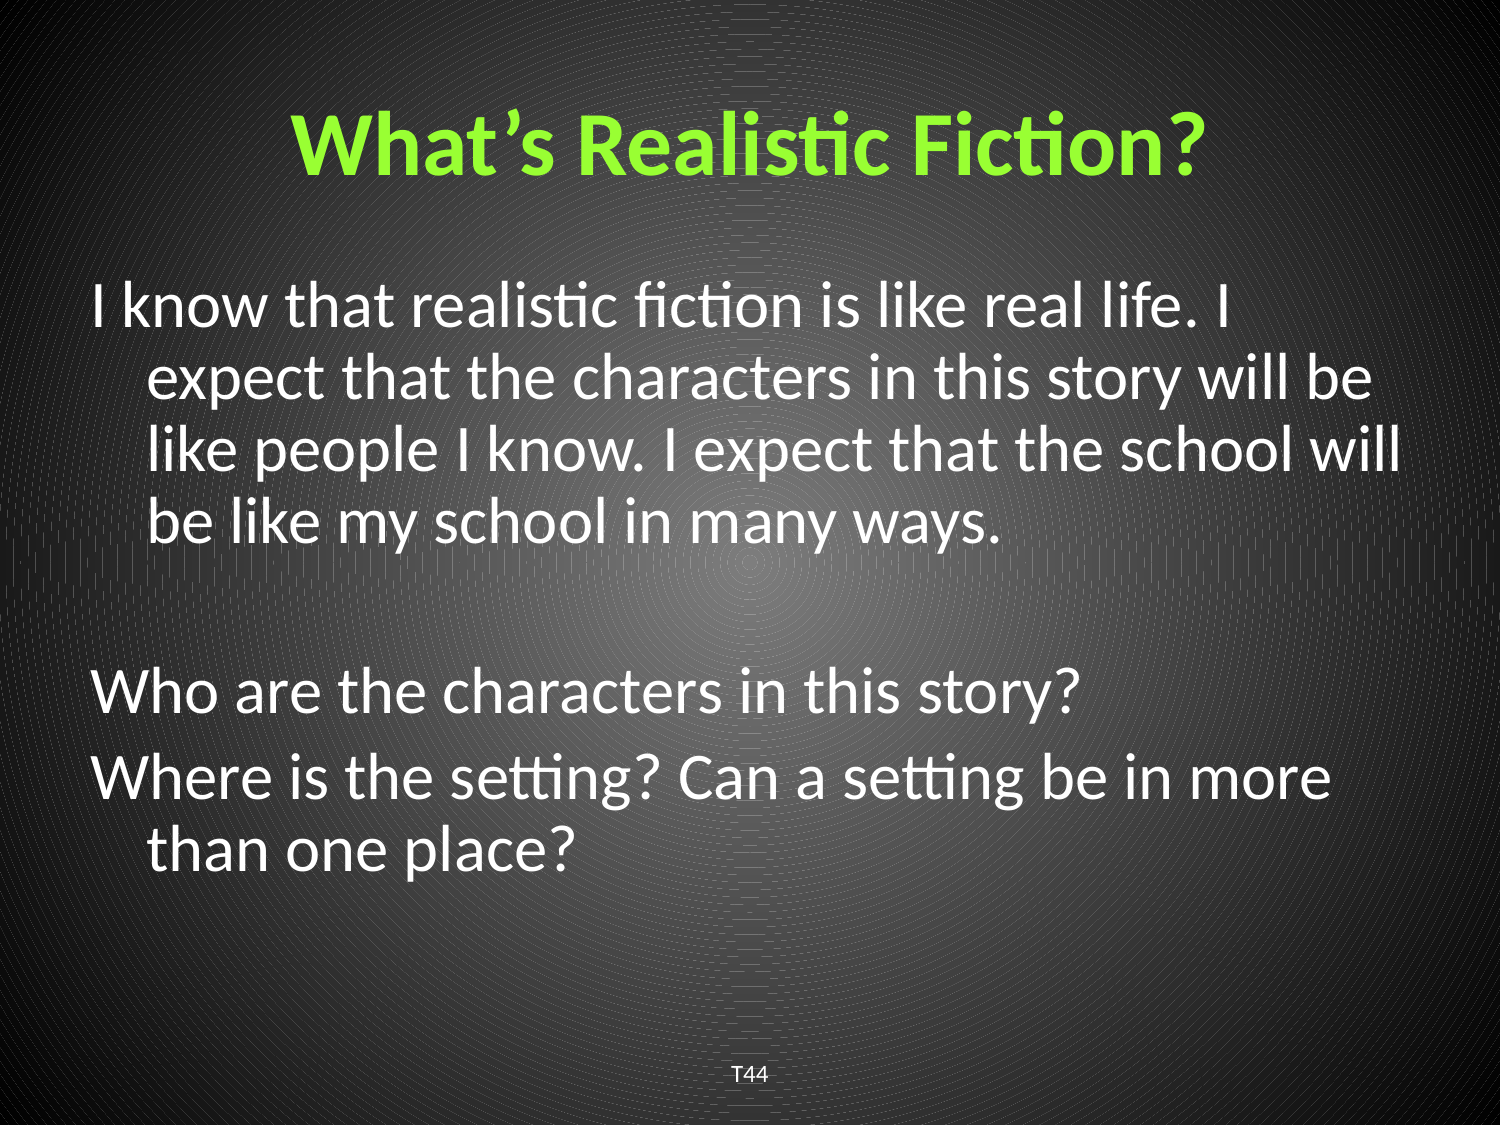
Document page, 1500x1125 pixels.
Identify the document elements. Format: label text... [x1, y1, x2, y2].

title What’s Realistic Fiction? [75, 45, 1425, 233]
list I know that realistic fiction is like real life. I expect that the characters in this story will be like people I know. I expect that the school will be like my school in many ways. Who are the characters in this story? Where is the setting? Can a setting be in more than one place? [75, 262, 1425, 1005]
footer T44 [512, 1042, 988, 1103]
